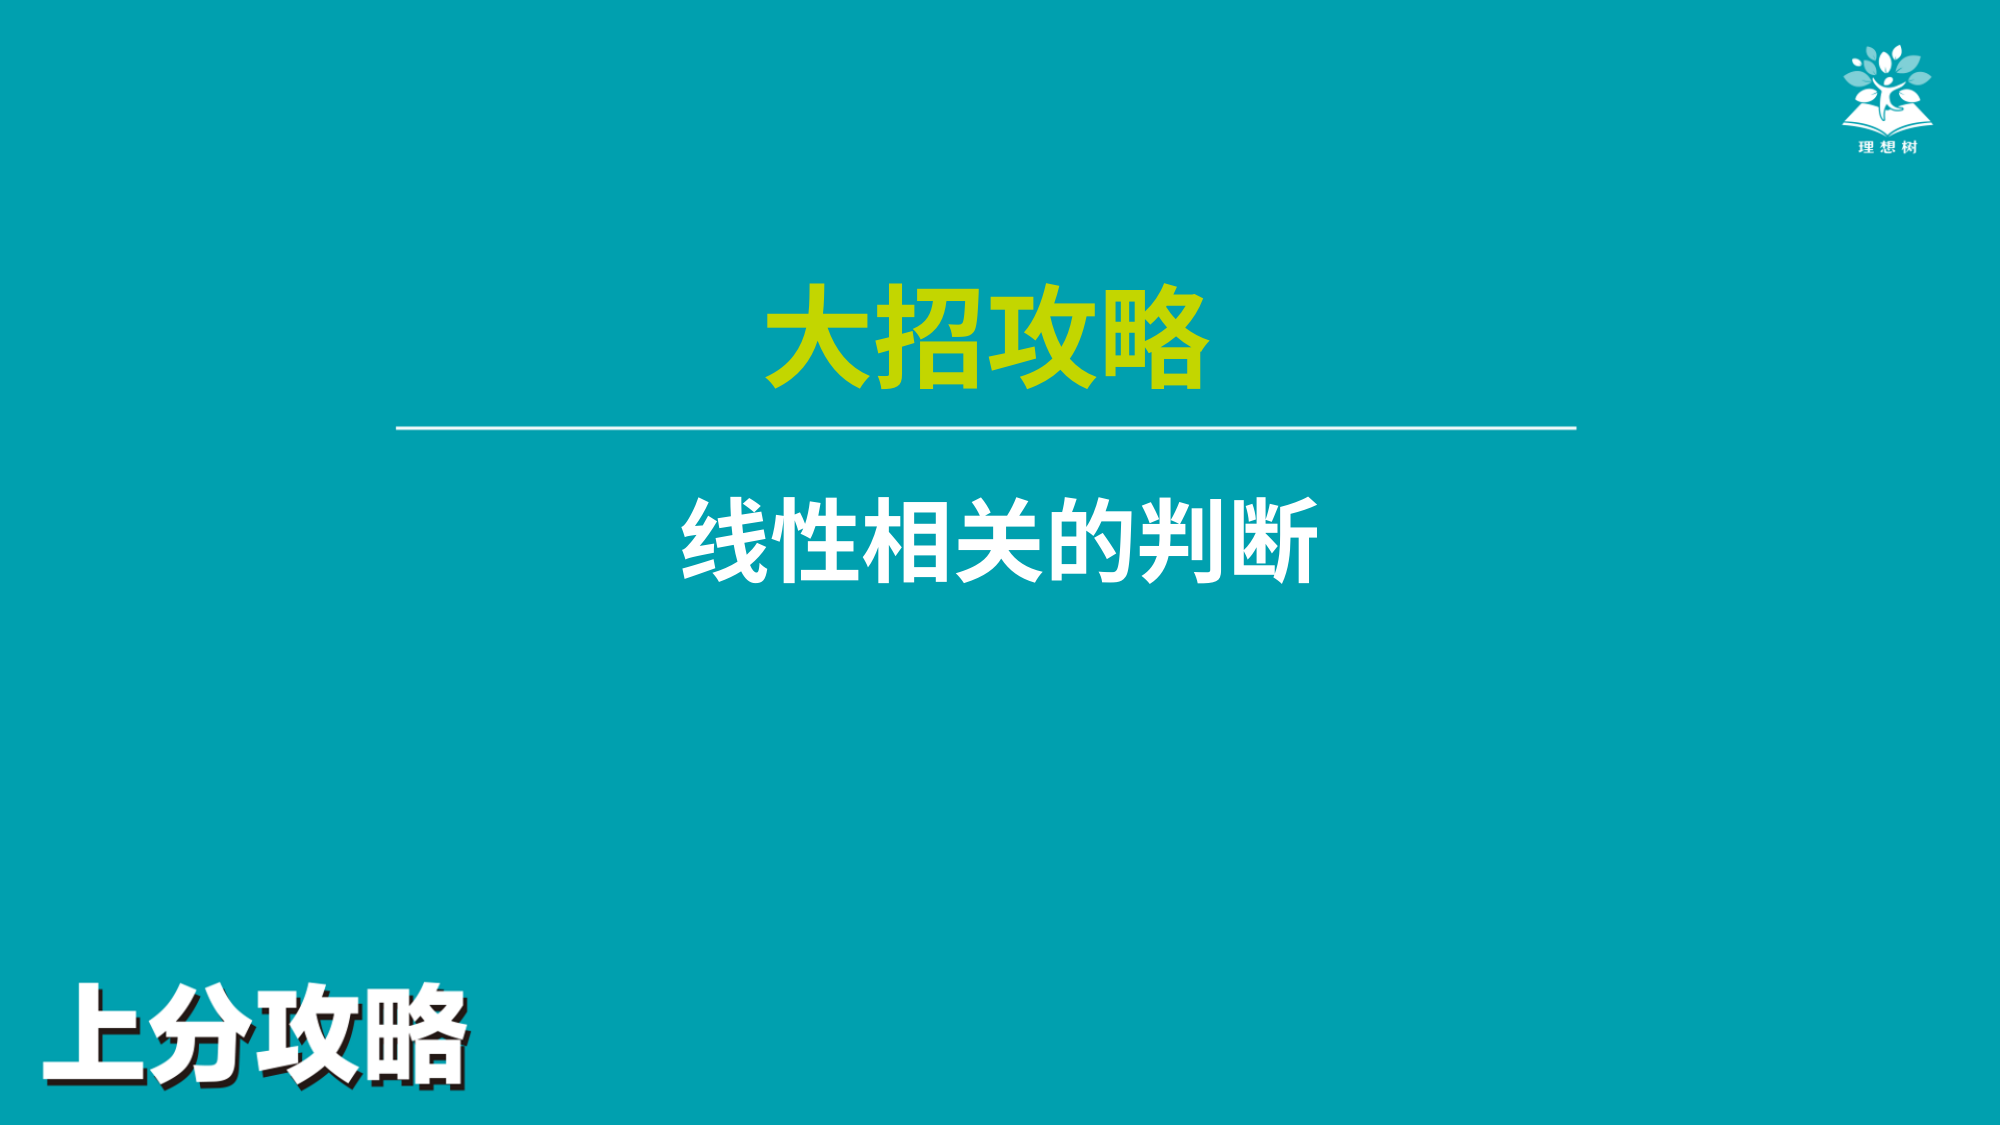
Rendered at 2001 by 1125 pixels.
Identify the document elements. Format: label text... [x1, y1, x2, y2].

text_box 线性相关的判断 [0, 472, 2000, 603]
picture [0, 0, 2000, 472]
text_box 大招攻略 [395, 253, 1577, 413]
picture [0, 603, 2000, 1125]
